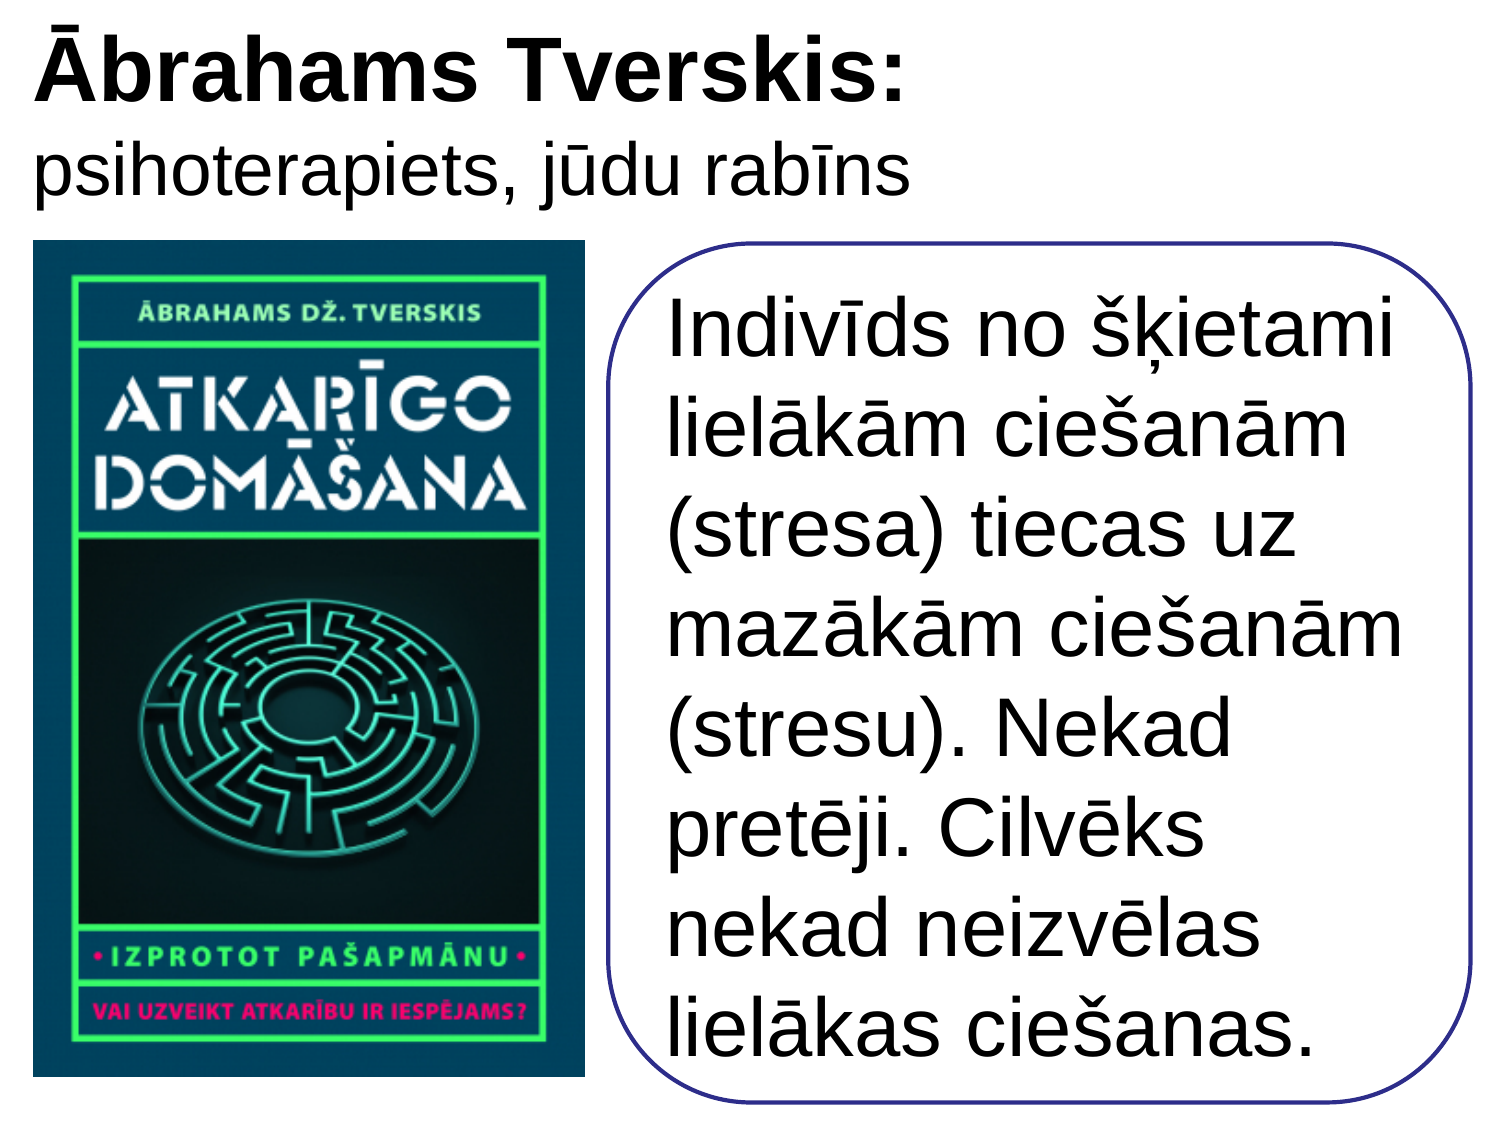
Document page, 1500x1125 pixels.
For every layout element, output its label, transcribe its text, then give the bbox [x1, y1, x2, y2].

slide_number 29 [1355, 1067, 1426, 1103]
picture [71, 275, 546, 1042]
text_box Indivīds no šķietami lielākām ciešanām (stresa) tiecas uz mazākām ciešanām (stresu). Nekad pretēji. Cilvēks nekad neizvēlas lielākas ciešanas. [606, 241, 1473, 1105]
title Ābrahams Tverskis: psihoterapiets, jūdu rabīns [17, 35, 934, 185]
